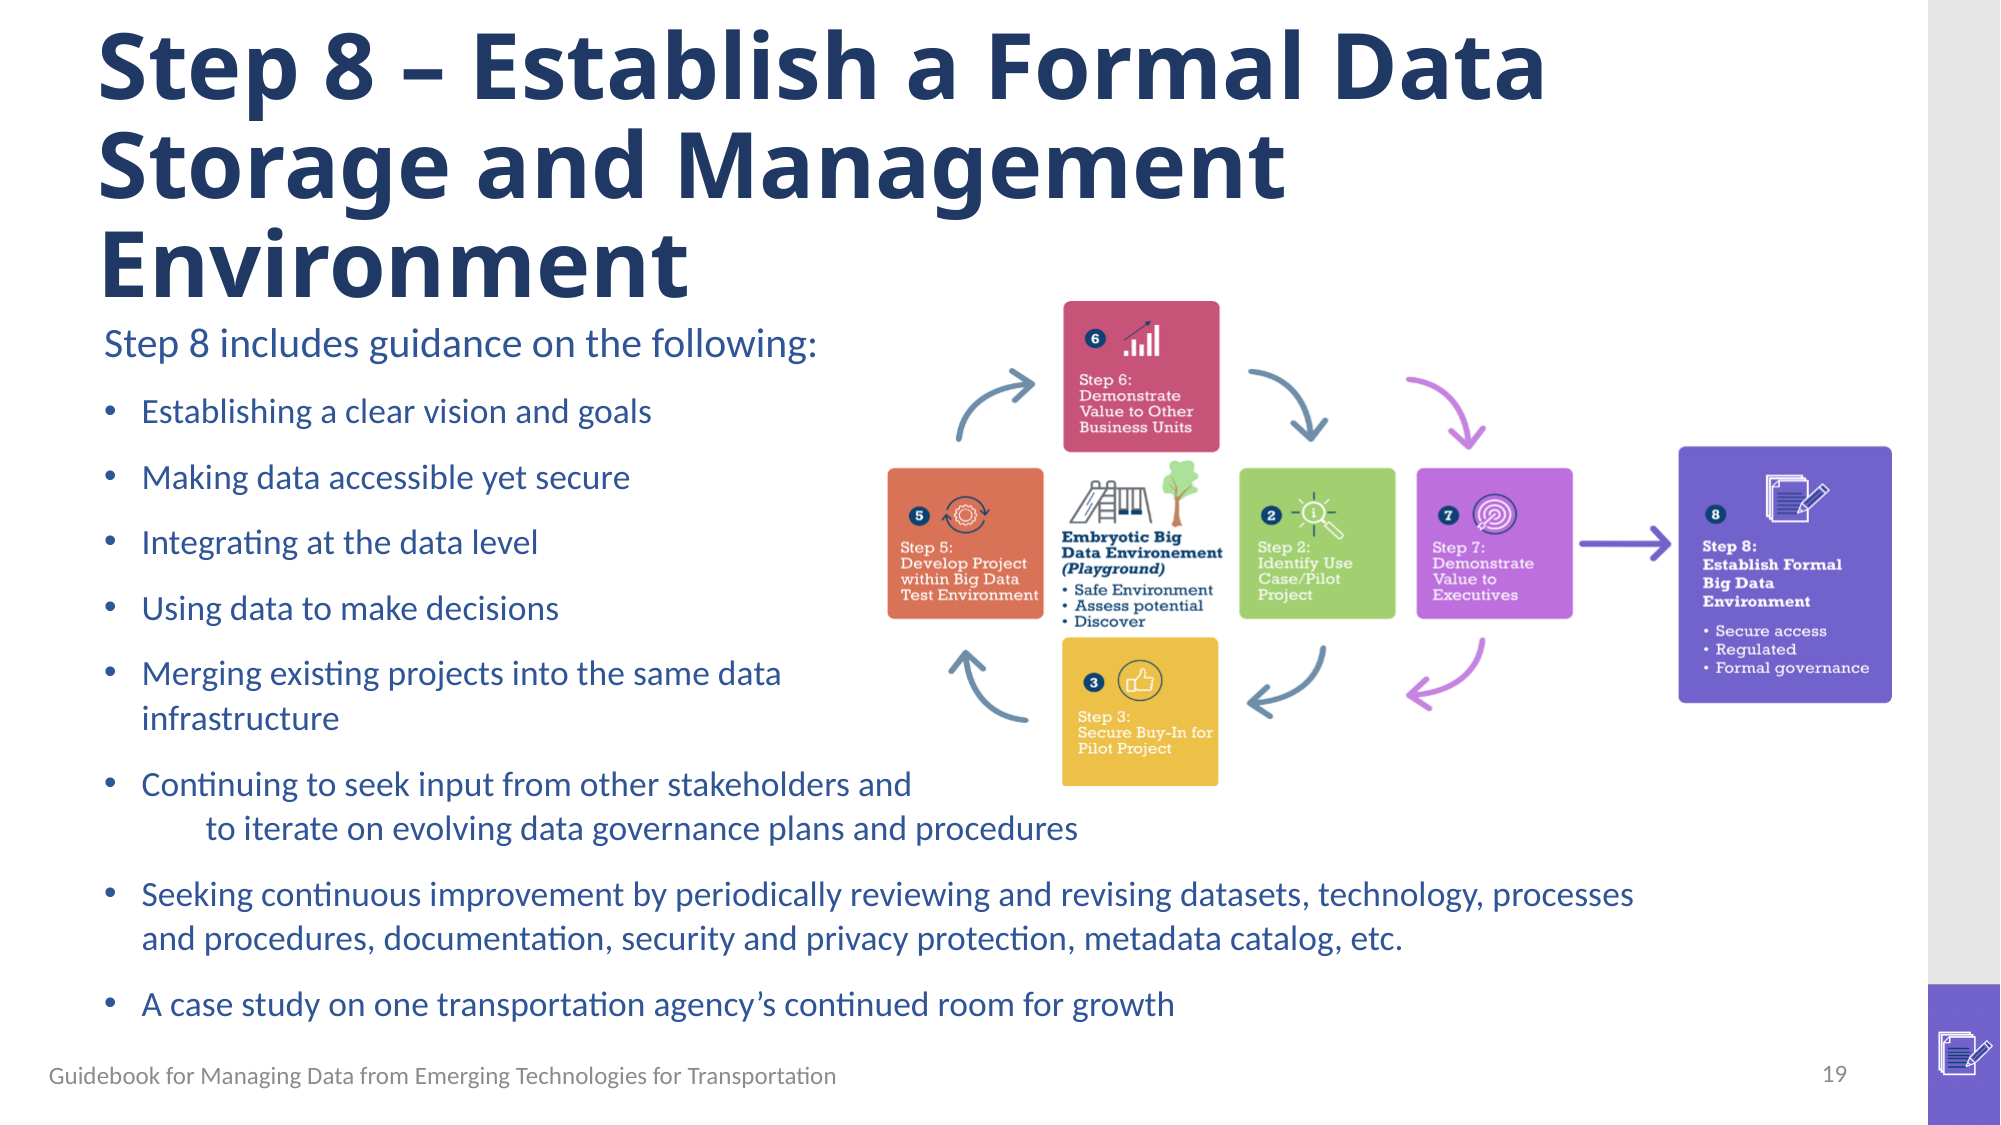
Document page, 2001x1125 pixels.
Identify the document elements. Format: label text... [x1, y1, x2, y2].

title Step 8 – Establish a Formal Data Storage and Management Environment [82, 59, 1808, 278]
list Step 8 includes guidance on the following: Establishing a clear vision and goals Making data accessible yet secure Integrating at the data level Using data to make decisions Merging existing projects into the same data infrastructure Continuing to seek input from other stakeholders and to iterate on evolving data governance plans and procedures Seeking continuous improvement by periodically reviewing and revising datasets, technology, processes and procedures, documentation, security and privacy protection, metadata catalog, etc. A case study on one transportation agency’s continued room for growth [89, 305, 1687, 1048]
footer Guidebook for Managing Data from Emerging Technologies for Transportation [24, 1044, 864, 1105]
slide_number 19 [1412, 1042, 1863, 1103]
picture [887, 301, 1892, 786]
picture [1928, 0, 2000, 1125]
